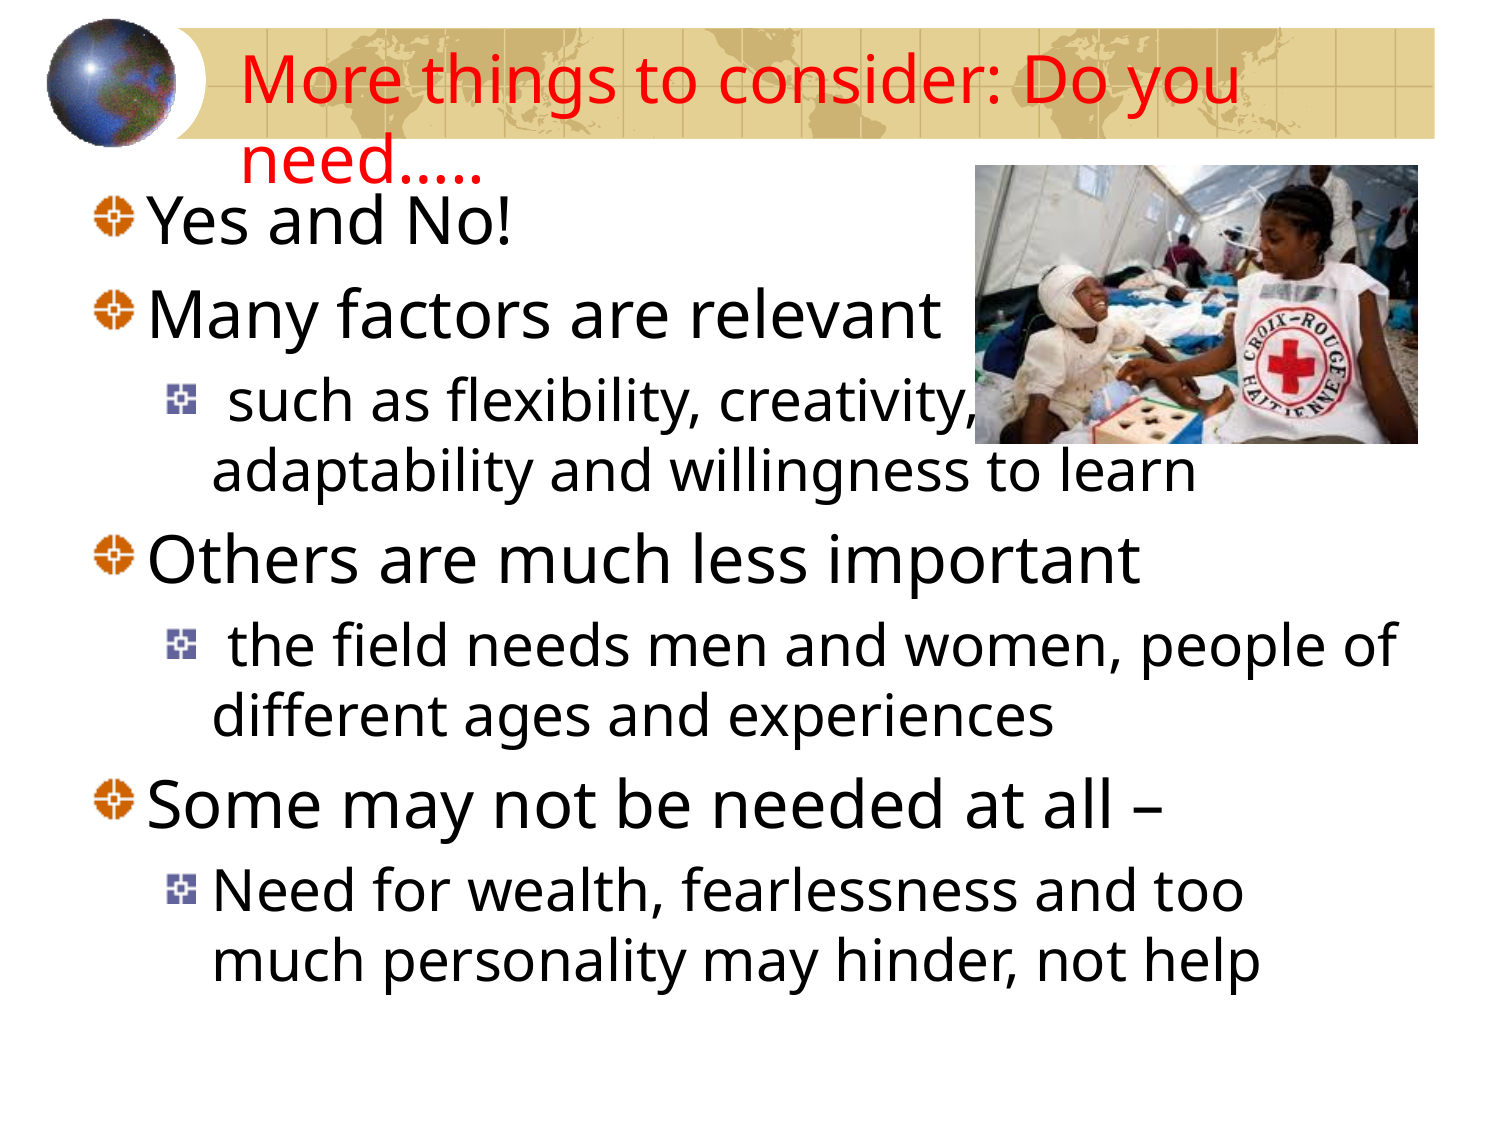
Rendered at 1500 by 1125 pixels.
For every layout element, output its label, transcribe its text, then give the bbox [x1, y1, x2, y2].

picture [974, 164, 1418, 444]
picture [90, 194, 137, 242]
picture [165, 872, 196, 904]
picture [165, 382, 196, 414]
list Yes and No! Many factors are relevant such as flexibility, creativity, adaptability and willingness to learn Others are much less important the field needs men and women, people of different ages and experiences Some may not be needed at all – Need for wealth, fearlessness and too much personality may hinder, not help [74, 77, 1413, 1076]
picture [90, 777, 137, 825]
picture [165, 627, 196, 659]
picture [42, 14, 190, 151]
picture [90, 288, 137, 335]
text_box More things to consider: Do you need….. [225, 29, 1463, 204]
picture [90, 533, 137, 580]
